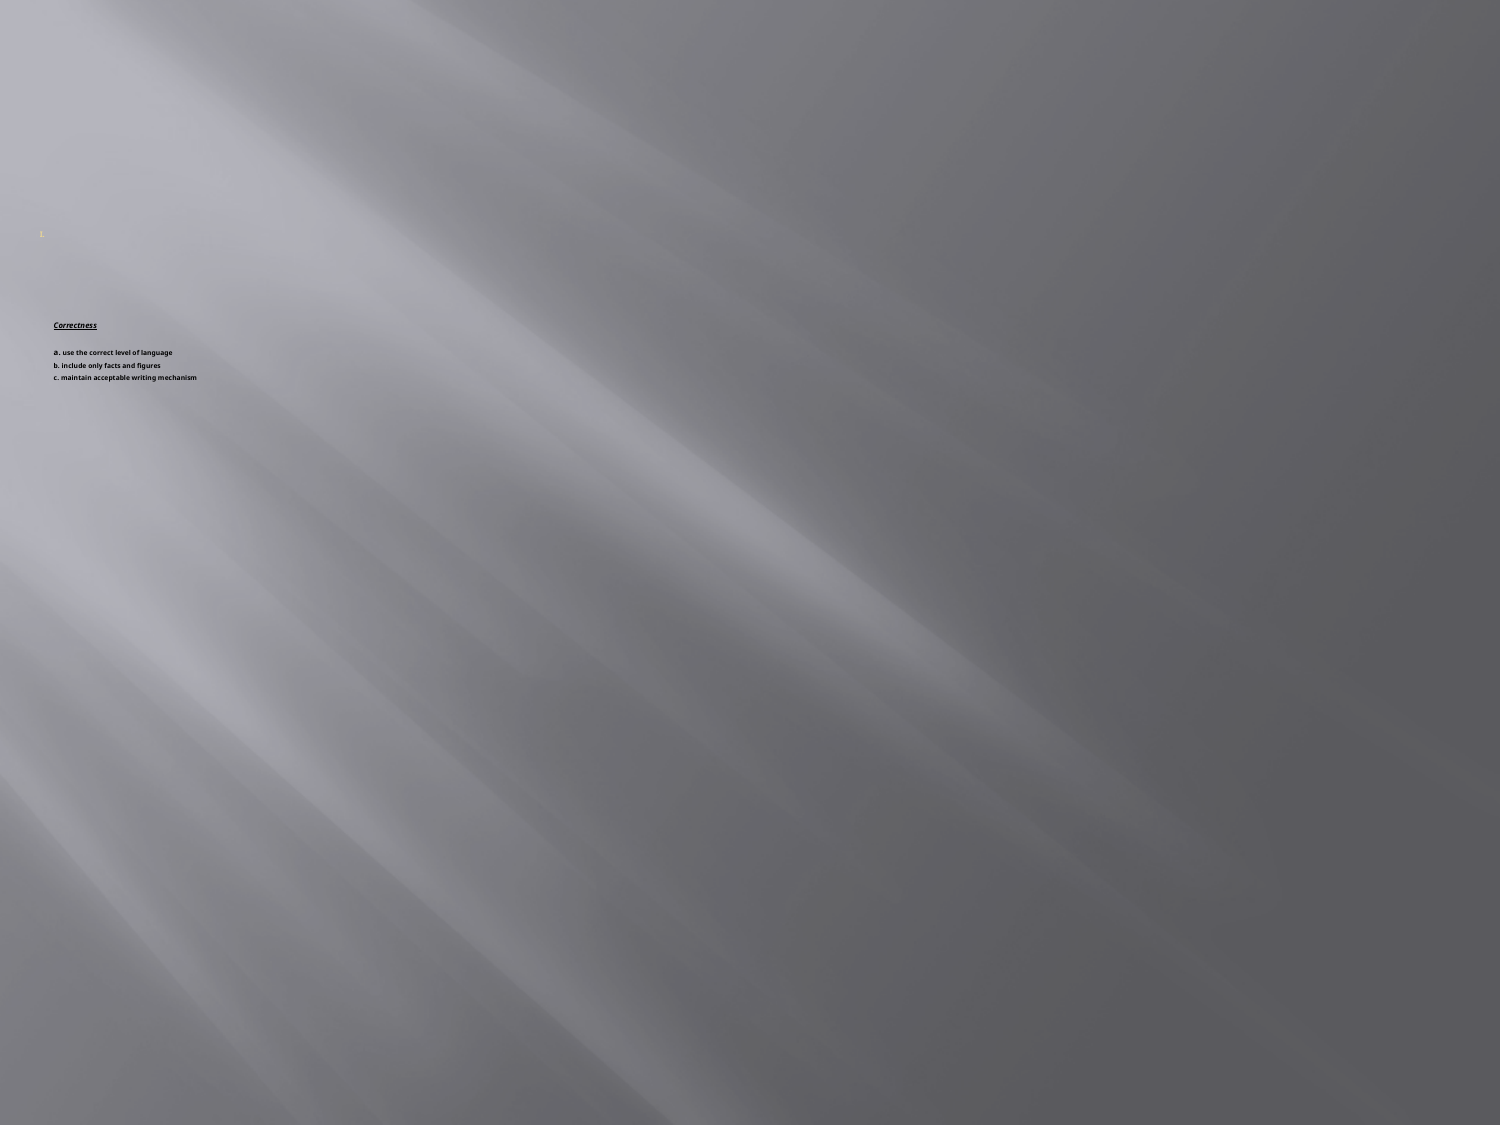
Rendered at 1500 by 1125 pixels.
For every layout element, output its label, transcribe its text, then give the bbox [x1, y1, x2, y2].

title Correctness a. use the correct level of language b. include only facts and figures c. maintain acceptable writing mechanism [24, 224, 1375, 413]
